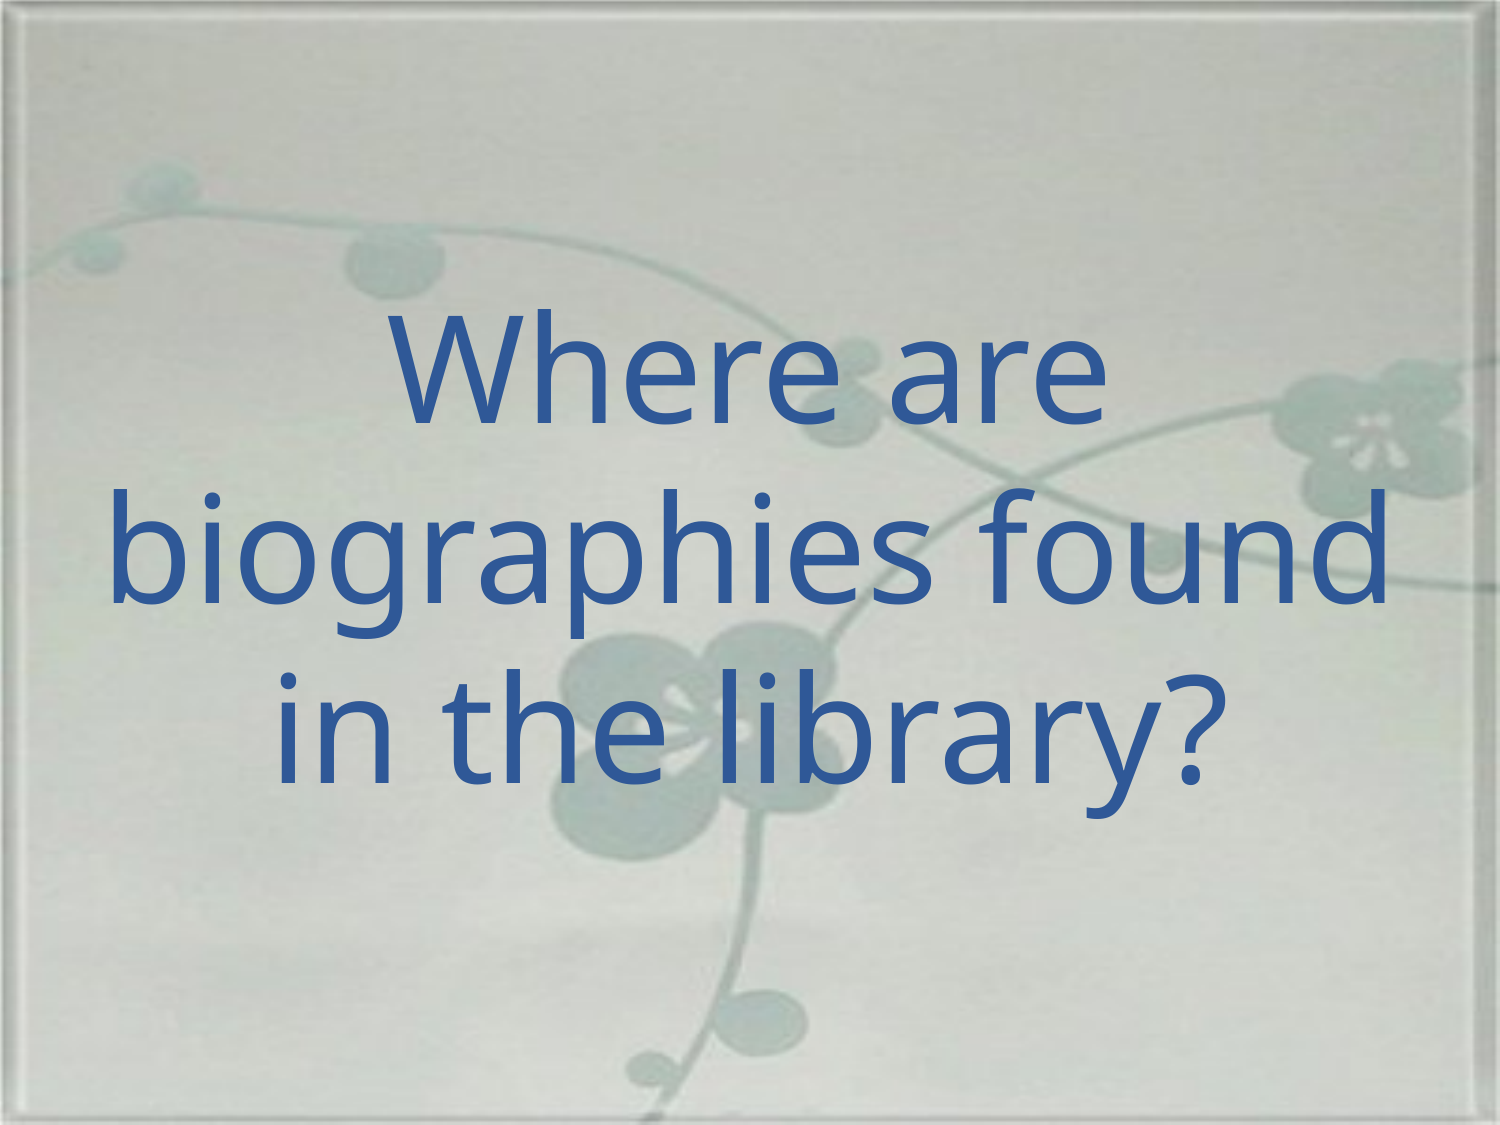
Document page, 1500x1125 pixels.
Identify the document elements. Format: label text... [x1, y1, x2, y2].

title Where are biographies found in the library? [75, 62, 1425, 1025]
picture [0, 0, 1500, 1125]
